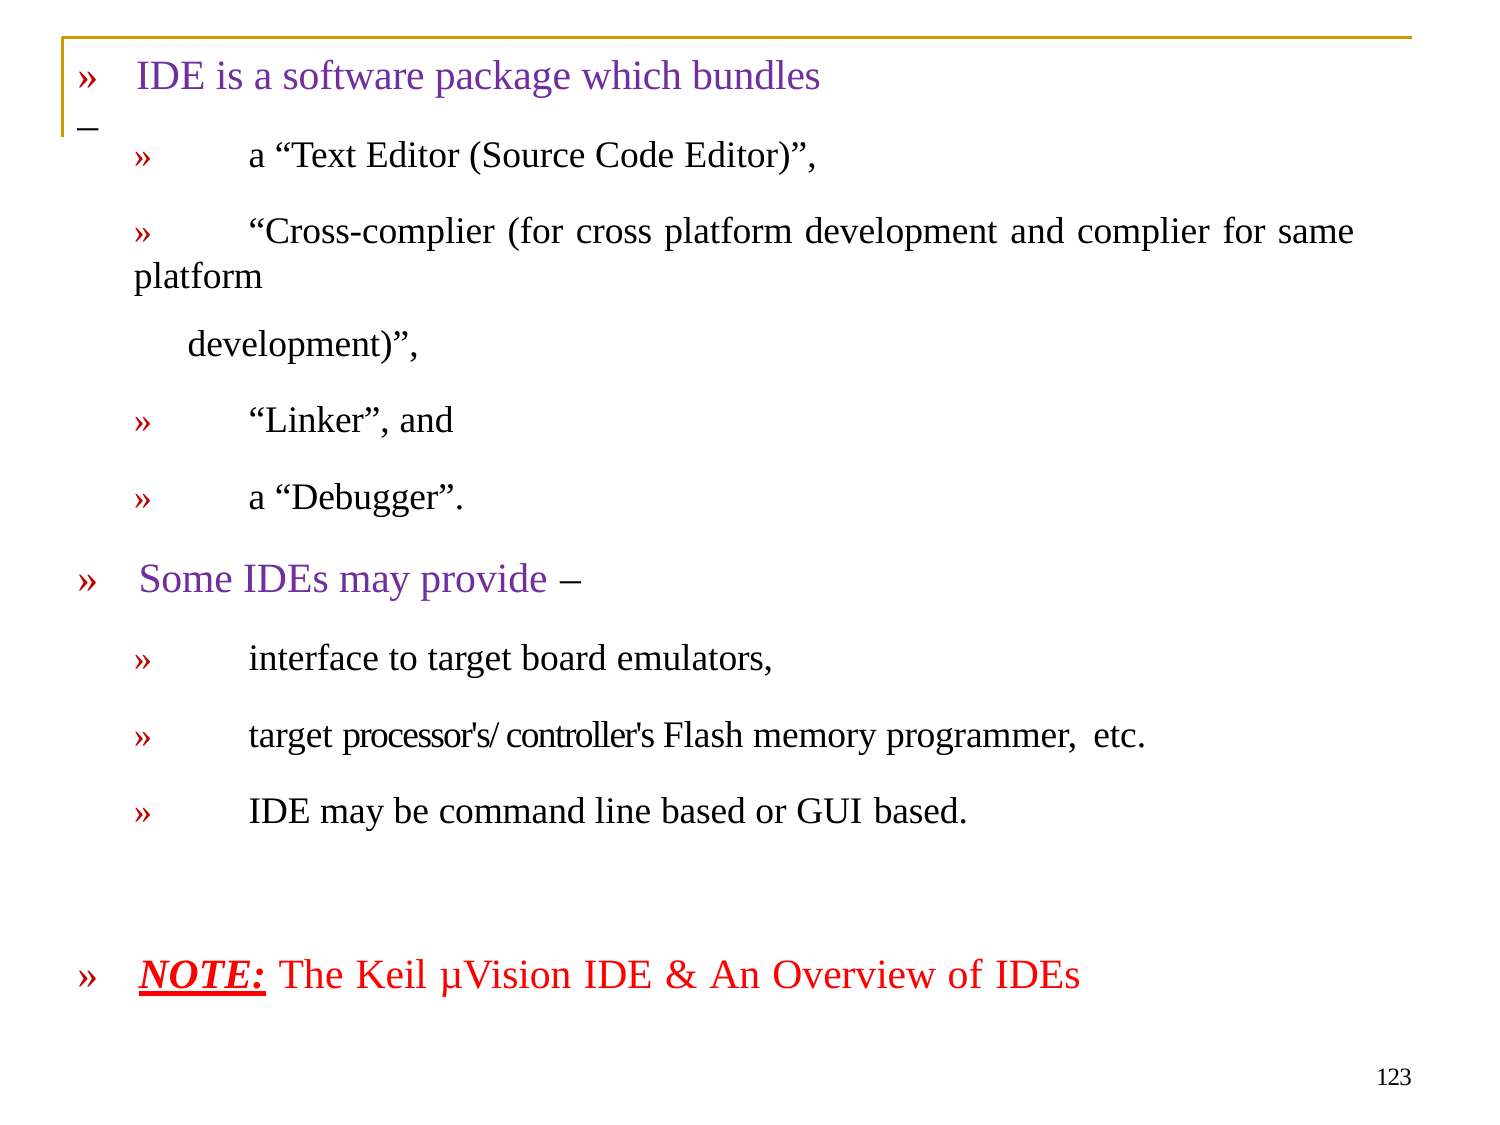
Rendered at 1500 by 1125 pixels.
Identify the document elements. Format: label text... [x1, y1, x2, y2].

title » IDE is a software package which bundles – [75, 45, 857, 127]
text_box 123 [1369, 1061, 1417, 1091]
text_box » a “Text Editor (Source Code Editor)”, » “Cross-complier (for cross platform development and complier for same platform development)”, » “Linker”, and » a “Debugger”. » Some IDEs may provide – » interface to target board emulators, » target processor's/ controller's Flash memory programmer, etc. » IDE may be command line based or GUI based. » NOTE: The Keil µVision IDE & An Overview of IDEs [72, 127, 1438, 998]
